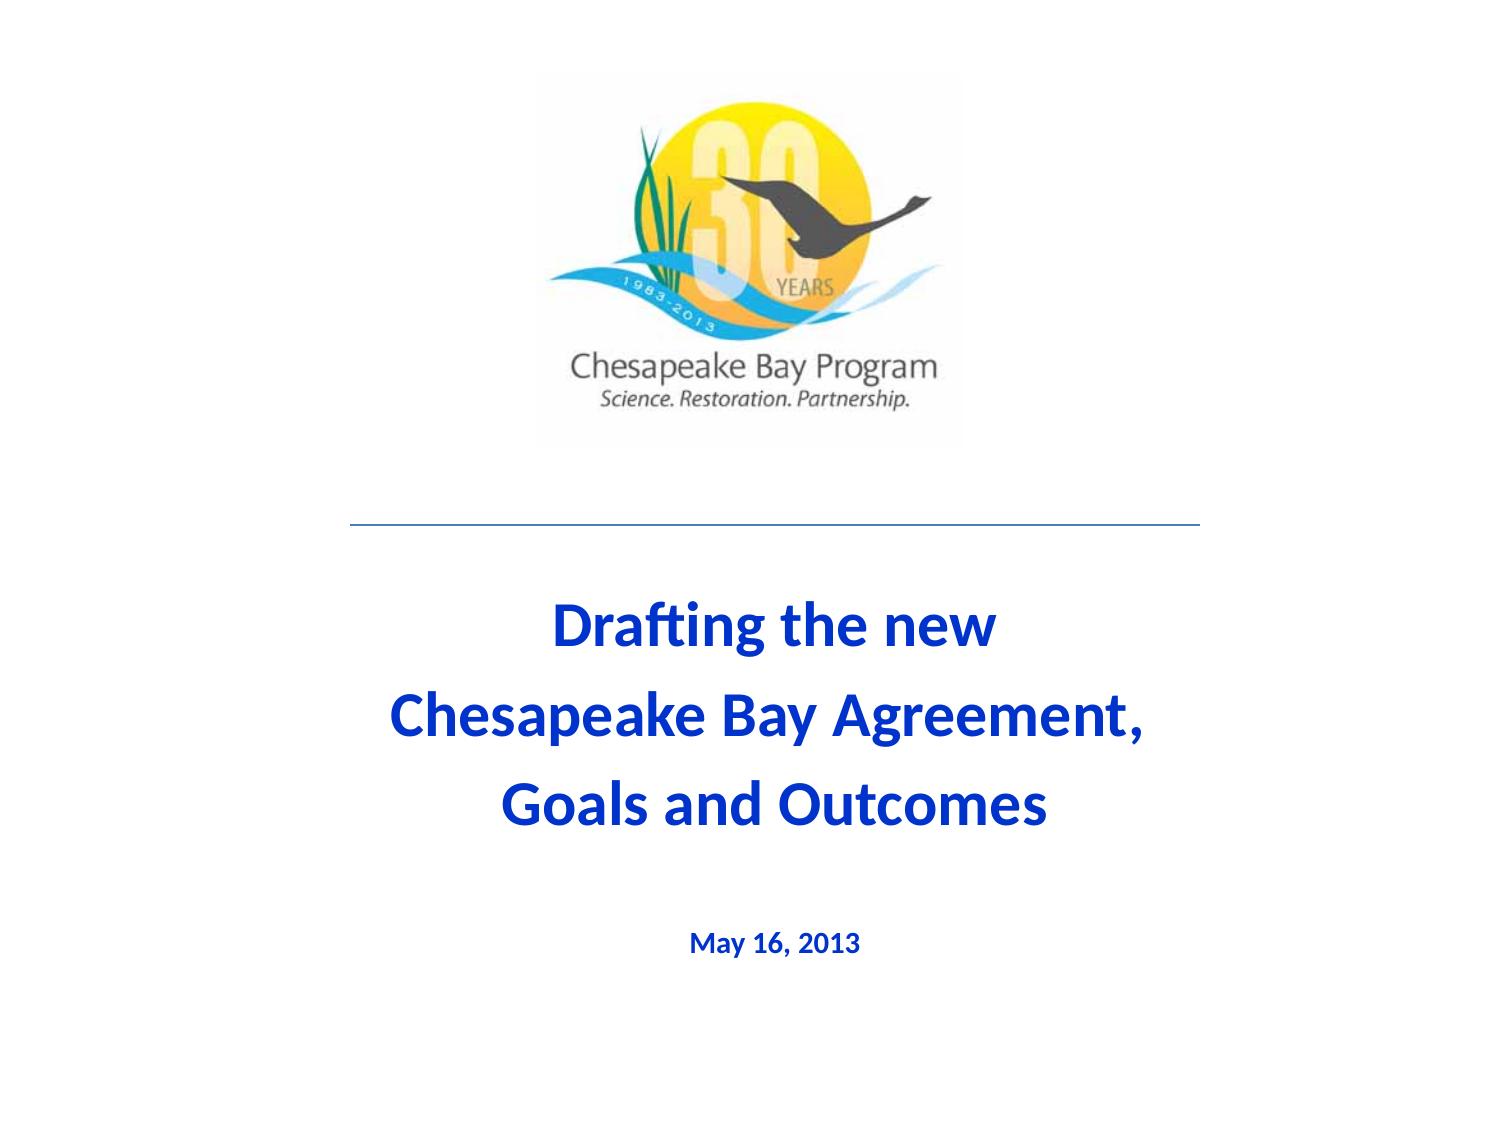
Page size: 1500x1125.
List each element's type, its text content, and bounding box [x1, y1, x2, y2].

list Drafting the new Chesapeake Bay Agreement, Goals and Outcomes May 16, 2013 [99, 575, 1450, 968]
picture [536, 74, 963, 451]
